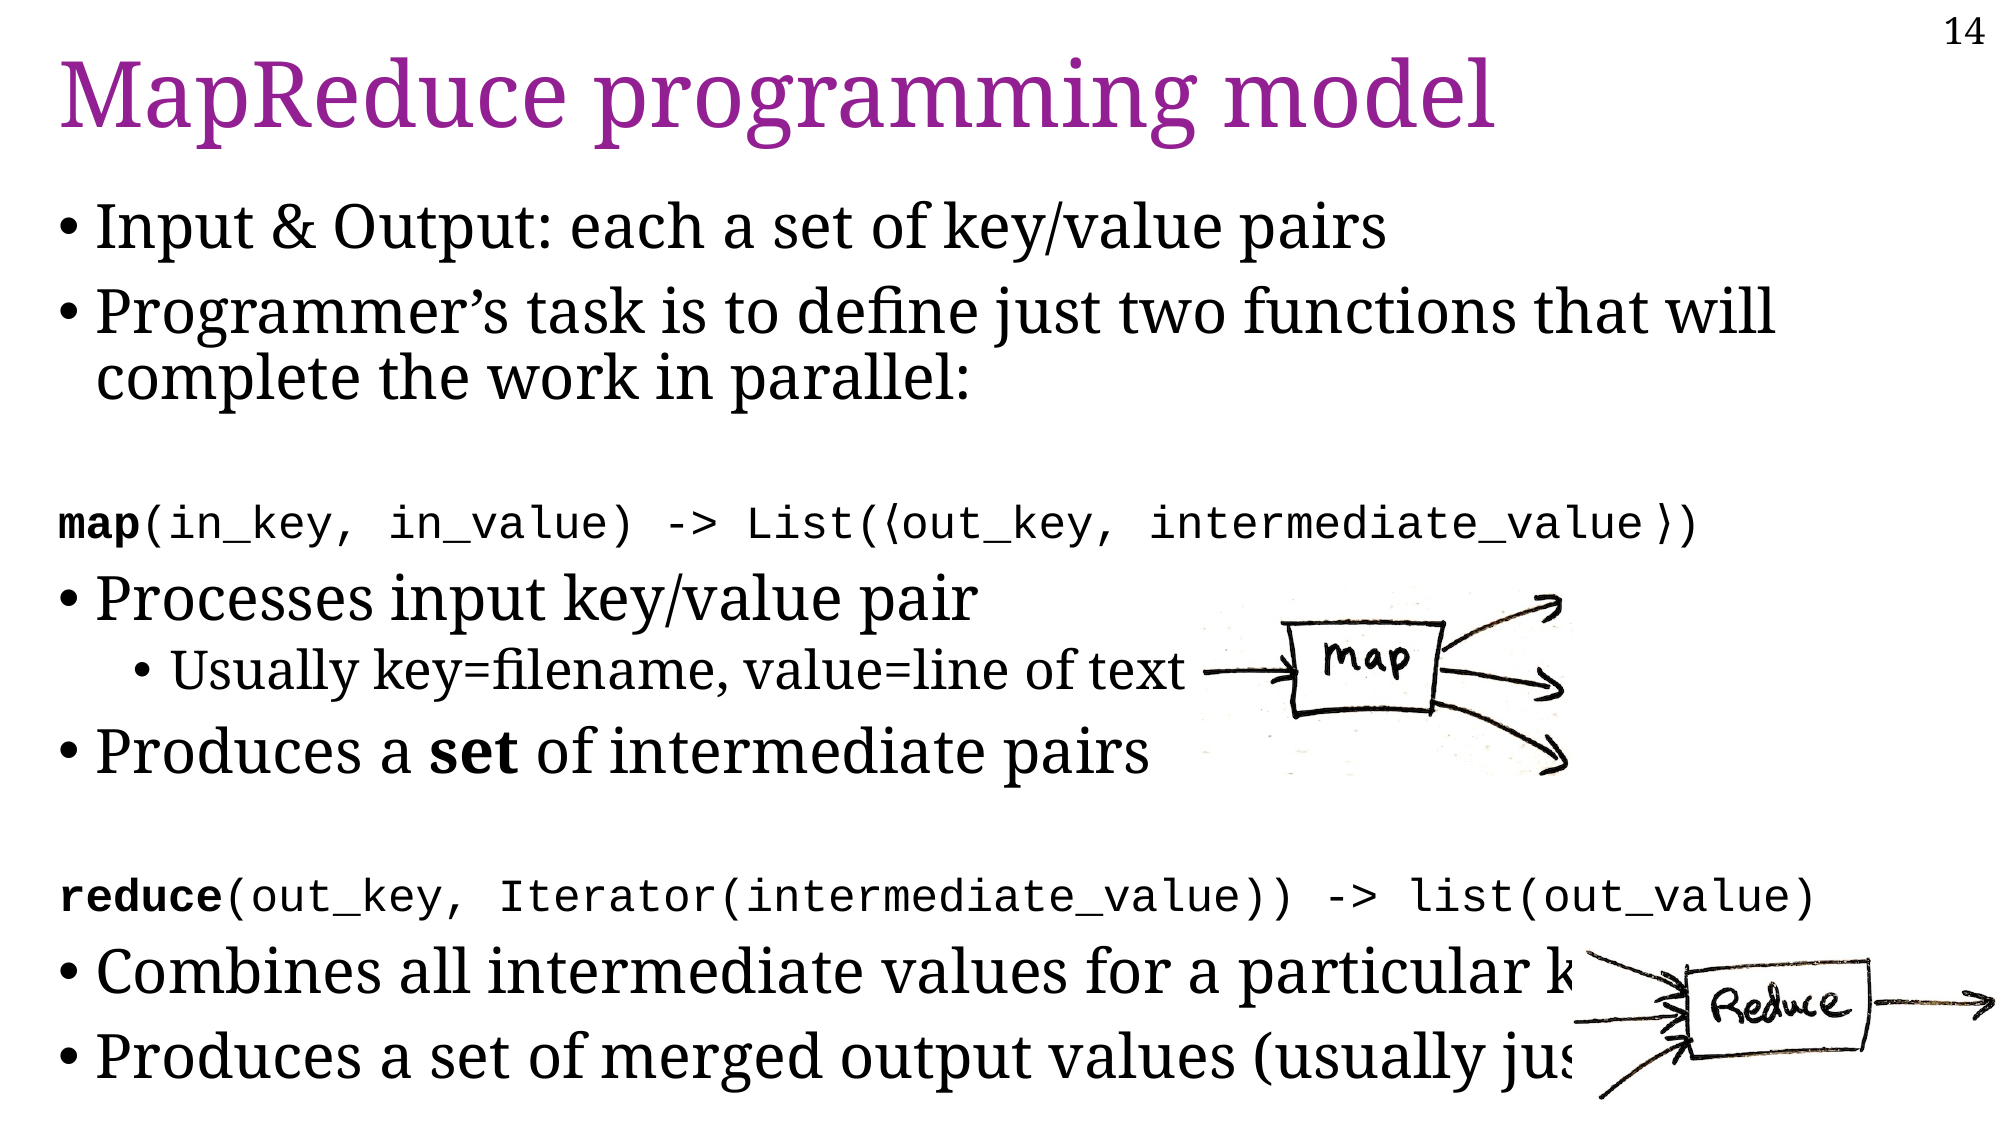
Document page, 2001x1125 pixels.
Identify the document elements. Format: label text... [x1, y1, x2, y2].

title MapReduce programming model [43, 25, 1953, 171]
picture [1198, 586, 1573, 776]
list Input & Output: each a set of key/value pairs Programmer’s task is to define just two functions that will complete the work in parallel: map(in_key, in_value) -> List(⟨out_key, intermediate_value ⟩) Processes input key/value pair Usually key=filename, value=line of text Produces a set of intermediate pairs reduce(out_key, Iterator(intermediate_value)) -> list(out_value) Combines all intermediate values for a particular key Produces a set of merged output values (usually just one) [43, 188, 1953, 1106]
picture [1572, 936, 2000, 1115]
